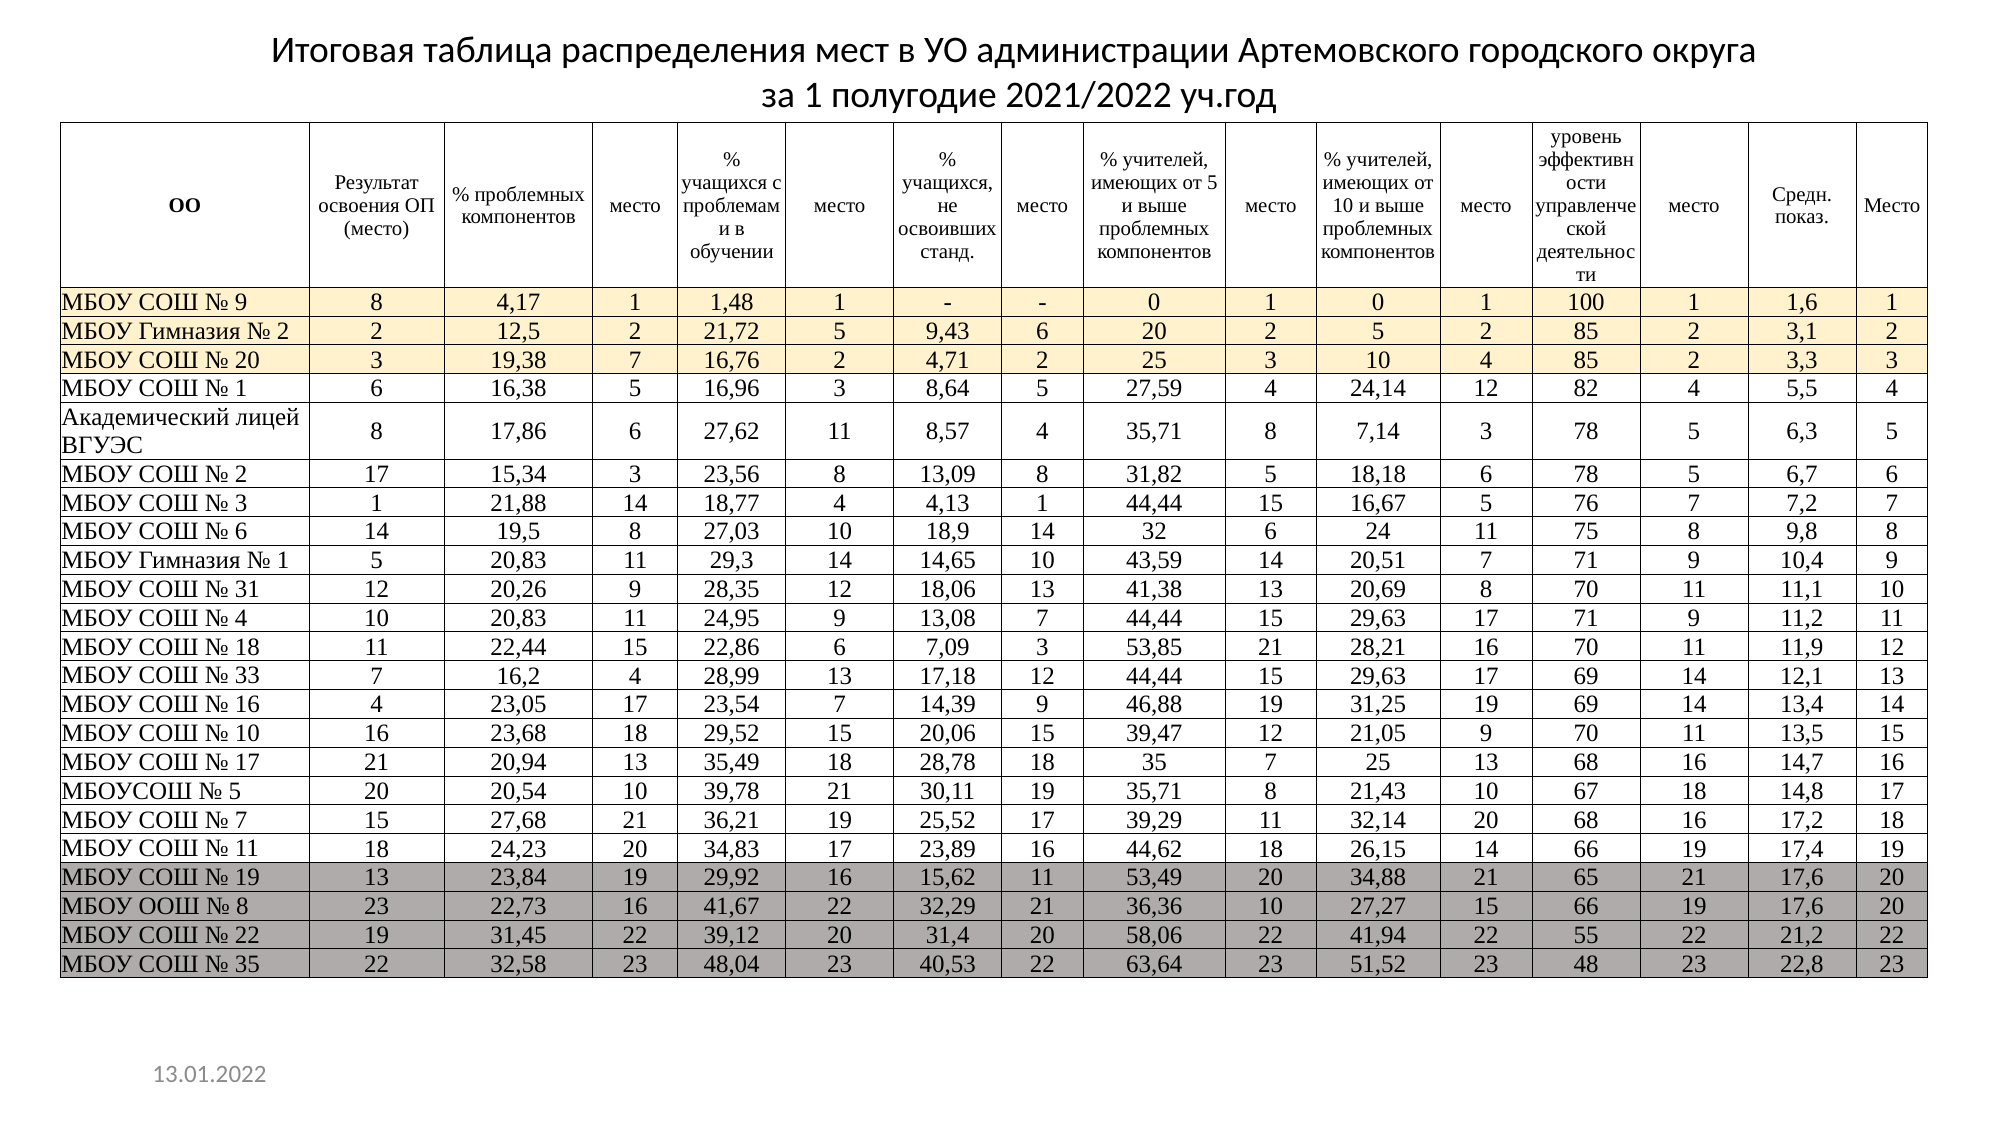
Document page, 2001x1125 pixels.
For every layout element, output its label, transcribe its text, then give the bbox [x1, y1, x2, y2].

table_cell 7 [593, 345, 677, 373]
table_cell 3 [310, 345, 444, 373]
table_cell 18,9 [894, 517, 1001, 545]
table_cell 27,27 [1317, 892, 1440, 920]
table_cell 21 [1226, 632, 1316, 660]
table_cell МБОУ СОШ № 6 [61, 517, 309, 545]
table_cell 39,78 [678, 777, 785, 804]
table_cell 19 [1641, 834, 1748, 862]
table_cell 22 [1226, 921, 1316, 948]
table_cell 1 [1441, 288, 1532, 316]
table_cell 6 [1441, 460, 1532, 487]
table_cell 41,67 [678, 892, 785, 920]
table_cell 3,3 [1749, 345, 1856, 373]
table_cell 5 [1002, 374, 1083, 402]
table_cell 11 [310, 632, 444, 660]
table_cell 9,43 [894, 317, 1001, 344]
table_cell 17 [1002, 805, 1083, 833]
table_cell 20 [1857, 863, 1927, 891]
table_cell 18,77 [678, 488, 785, 516]
table_cell 7 [1641, 488, 1748, 516]
table_cell 22 [786, 892, 893, 920]
table_cell 26,15 [1317, 834, 1440, 862]
table_cell 7,2 [1749, 488, 1856, 516]
table_cell 4 [1857, 374, 1927, 402]
table_cell 10 [1317, 345, 1440, 373]
table_header % учителей, имеющих от 5 и выше проблемных компонентов [1084, 123, 1225, 287]
table_cell 17 [310, 460, 444, 487]
table_cell 8 [310, 403, 444, 459]
table_cell 44,44 [1084, 661, 1225, 689]
table_cell 7 [1441, 546, 1532, 574]
table_cell 24,23 [445, 834, 592, 862]
table_cell МБОУ СОШ № 35 [61, 949, 309, 977]
table_cell 5 [786, 317, 893, 344]
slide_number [137, 1042, 588, 1103]
table_cell 20,69 [1317, 575, 1440, 603]
table_cell 39,12 [678, 921, 785, 948]
table_cell 16 [1641, 805, 1748, 833]
table_cell 23,89 [894, 834, 1001, 862]
table_cell 5 [593, 374, 677, 402]
table_cell МБОУ СОШ № 18 [61, 632, 309, 660]
table_cell МБОУ СОШ № 17 [61, 748, 309, 776]
table_cell 4 [1002, 403, 1083, 459]
table_cell 24,95 [678, 604, 785, 631]
table_cell 13 [1441, 748, 1532, 776]
table_cell 8 [1641, 517, 1748, 545]
table_cell 16 [593, 892, 677, 920]
table_cell 14 [310, 517, 444, 545]
table_cell 11 [1641, 575, 1748, 603]
table_cell 20,06 [894, 719, 1001, 747]
table_cell 22,86 [678, 632, 785, 660]
table_cell 14,8 [1749, 777, 1856, 804]
table_cell 11 [1002, 863, 1083, 891]
table_header место [1641, 123, 1748, 287]
table_cell 23,68 [445, 719, 592, 747]
table_cell МБОУ ООШ № 8 [61, 892, 309, 920]
table_cell 20,51 [1317, 546, 1440, 574]
table_header % учителей, имеющих от 10 и выше проблемных компонентов [1317, 123, 1440, 287]
table_cell 15,62 [894, 863, 1001, 891]
table_cell 32,14 [1317, 805, 1440, 833]
table_cell 21 [310, 748, 444, 776]
table_cell 4 [786, 488, 893, 516]
table_cell 1,48 [678, 288, 785, 316]
table_cell 21 [1441, 863, 1532, 891]
table_cell 70 [1533, 719, 1640, 747]
table_cell 9,8 [1749, 517, 1856, 545]
table_cell 20 [1441, 805, 1532, 833]
table_cell 34,83 [678, 834, 785, 862]
table_cell 1 [1641, 288, 1748, 316]
table_cell 10 [786, 517, 893, 545]
table_cell 2 [1441, 317, 1532, 344]
table_cell 8 [1441, 575, 1532, 603]
table_cell МБОУСОШ № 5 [61, 777, 309, 804]
table_cell 15 [1226, 488, 1316, 516]
table_cell 28,78 [894, 748, 1001, 776]
table_cell 18 [1226, 834, 1316, 862]
table_cell 69 [1533, 661, 1640, 689]
table_cell 10 [310, 604, 444, 631]
table_cell 11 [786, 403, 893, 459]
table_cell 27,62 [678, 403, 785, 459]
table_cell МБОУ СОШ № 22 [61, 921, 309, 948]
table_cell 5 [310, 546, 444, 574]
table_cell 76 [1533, 488, 1640, 516]
table_cell 12 [786, 575, 893, 603]
table_cell МБОУ Гимназия № 2 [61, 317, 309, 344]
table_header место [1002, 123, 1083, 287]
table_cell 16,38 [445, 374, 592, 402]
table_cell 2 [1002, 345, 1083, 373]
table_cell 5 [1857, 403, 1927, 459]
table_cell 17,6 [1749, 863, 1856, 891]
table_cell 71 [1533, 604, 1640, 631]
table_cell 6,3 [1749, 403, 1856, 459]
table_cell 18 [786, 748, 893, 776]
table_cell 6 [310, 374, 444, 402]
table_cell 18 [1641, 777, 1748, 804]
table_cell 19 [1441, 690, 1532, 718]
table_cell 27,59 [1084, 374, 1225, 402]
table_cell 44,44 [1084, 604, 1225, 631]
table_cell МБОУ СОШ № 2 [61, 460, 309, 487]
table_cell 31,82 [1084, 460, 1225, 487]
table_cell 29,3 [678, 546, 785, 574]
table_cell 65 [1533, 863, 1640, 891]
table_cell 8,57 [894, 403, 1001, 459]
table_cell 2 [1641, 345, 1748, 373]
table_cell 16 [1857, 748, 1927, 776]
table_cell 3 [593, 460, 677, 487]
table_cell 20 [1226, 863, 1316, 891]
table_cell 28,35 [678, 575, 785, 603]
table_cell 70 [1533, 632, 1640, 660]
table_cell 15 [1441, 892, 1532, 920]
table_cell 11 [1857, 604, 1927, 631]
table_cell 32,58 [445, 949, 592, 977]
table_cell 12 [1857, 632, 1927, 660]
table_cell 17,4 [1749, 834, 1856, 862]
table_cell 58,06 [1084, 921, 1225, 948]
table_cell 17,86 [445, 403, 592, 459]
table_cell 7 [786, 690, 893, 718]
table_cell 7 [310, 661, 444, 689]
table_cell 9 [1002, 690, 1083, 718]
table_cell 19 [1226, 690, 1316, 718]
table_cell 1 [1002, 488, 1083, 516]
table_cell МБОУ Гимназия № 1 [61, 546, 309, 574]
table_cell 55 [1533, 921, 1640, 948]
table_cell 18,06 [894, 575, 1001, 603]
table_cell МБОУ СОШ № 3 [61, 488, 309, 516]
table_cell 19,5 [445, 517, 592, 545]
table_cell 1 [786, 288, 893, 316]
table_cell 14,7 [1749, 748, 1856, 776]
table_cell 17 [786, 834, 893, 862]
table_cell 19 [593, 863, 677, 891]
table_cell 13,08 [894, 604, 1001, 631]
table_cell 7,14 [1317, 403, 1440, 459]
table_cell 11 [1441, 517, 1532, 545]
table_header Место [1857, 123, 1927, 287]
table_cell 13,5 [1749, 719, 1856, 747]
table_cell 17 [593, 690, 677, 718]
table_cell 20,94 [445, 748, 592, 776]
table_cell 11 [593, 546, 677, 574]
table_cell 16 [1441, 632, 1532, 660]
table_cell 34,88 [1317, 863, 1440, 891]
table_cell 13 [1002, 575, 1083, 603]
table_cell 4 [1441, 345, 1532, 373]
table_cell 29,92 [678, 863, 785, 891]
table_cell 15,34 [445, 460, 592, 487]
table_header % учащихся, не освоивших станд. [894, 123, 1001, 287]
table_cell 15 [1226, 604, 1316, 631]
table_cell 18 [1002, 748, 1083, 776]
table_cell 14 [1857, 690, 1927, 718]
table_cell 21,2 [1749, 921, 1856, 948]
table_cell 9 [786, 604, 893, 631]
table_cell 14 [1641, 690, 1748, 718]
table_cell - [1002, 288, 1083, 316]
table_cell 9 [1641, 604, 1748, 631]
table_cell 6 [1857, 460, 1927, 487]
table_cell 51,52 [1317, 949, 1440, 977]
table_cell 11,1 [1749, 575, 1856, 603]
table_cell 19,38 [445, 345, 592, 373]
table_cell 5 [1641, 403, 1748, 459]
table_cell 22 [1857, 921, 1927, 948]
table_cell 36,36 [1084, 892, 1225, 920]
table_cell 12 [1441, 374, 1532, 402]
table_cell 14 [1226, 546, 1316, 574]
table_cell 48 [1533, 949, 1640, 977]
table_cell 21 [1002, 892, 1083, 920]
table_cell 32 [1084, 517, 1225, 545]
table_cell 20,26 [445, 575, 592, 603]
table_cell 23 [310, 892, 444, 920]
table_cell 4 [310, 690, 444, 718]
table_cell 11 [593, 604, 677, 631]
table_cell 14,65 [894, 546, 1001, 574]
table_cell 20 [786, 921, 893, 948]
table_cell 8 [593, 517, 677, 545]
table_cell 78 [1533, 460, 1640, 487]
table_cell МБОУ СОШ № 7 [61, 805, 309, 833]
table_cell 12 [310, 575, 444, 603]
table_cell 8 [1002, 460, 1083, 487]
table_cell 23 [786, 949, 893, 977]
table_cell 23 [1226, 949, 1316, 977]
table_cell 22 [593, 921, 677, 948]
table_cell 14 [1641, 661, 1748, 689]
table_cell 3 [786, 374, 893, 402]
table_cell 20 [310, 777, 444, 804]
table_cell 44,44 [1084, 488, 1225, 516]
table_cell 12 [1002, 661, 1083, 689]
table_cell МБОУ СОШ № 9 [61, 288, 309, 316]
table_cell 71 [1533, 546, 1640, 574]
table_cell 20 [1084, 317, 1225, 344]
table_cell 9 [1641, 546, 1748, 574]
table_cell 22,73 [445, 892, 592, 920]
table_cell 46,88 [1084, 690, 1225, 718]
table_cell 3 [1857, 345, 1927, 373]
table_cell 9 [593, 575, 677, 603]
table_cell 35,49 [678, 748, 785, 776]
table_cell 12 [1226, 719, 1316, 747]
table_cell 24 [1317, 517, 1440, 545]
table_cell - [894, 288, 1001, 316]
table_cell 5 [1641, 460, 1748, 487]
table_cell 23 [593, 949, 677, 977]
table_cell 4 [593, 661, 677, 689]
table_cell МБОУ СОШ № 31 [61, 575, 309, 603]
table_cell 13 [310, 863, 444, 891]
table_cell 15 [1857, 719, 1927, 747]
table_cell 9 [1441, 719, 1532, 747]
table_cell 10 [1857, 575, 1927, 603]
table_cell 5 [1317, 317, 1440, 344]
table_cell 21 [1641, 863, 1748, 891]
table_cell 17 [1441, 661, 1532, 689]
table_cell 1 [593, 288, 677, 316]
table_cell 20,83 [445, 546, 592, 574]
table_cell 11 [1641, 632, 1748, 660]
table_cell 18,18 [1317, 460, 1440, 487]
table_cell 2 [1641, 317, 1748, 344]
table_cell 19 [310, 921, 444, 948]
table_header место [1441, 123, 1532, 287]
table_cell 41,38 [1084, 575, 1225, 603]
table_cell 4,13 [894, 488, 1001, 516]
table_cell 14,39 [894, 690, 1001, 718]
table_cell 23,84 [445, 863, 592, 891]
table_cell 8 [1226, 403, 1316, 459]
table_cell 15 [786, 719, 893, 747]
table_cell 16,76 [678, 345, 785, 373]
table_cell 40,53 [894, 949, 1001, 977]
table_cell 10 [1441, 777, 1532, 804]
table_cell 67 [1533, 777, 1640, 804]
table_cell 15 [1002, 719, 1083, 747]
table_header % проблемных компонентов [445, 123, 592, 287]
table_cell 4 [1226, 374, 1316, 402]
table_cell 1 [310, 488, 444, 516]
table_cell 41,94 [1317, 921, 1440, 948]
table_cell 3 [1226, 345, 1316, 373]
table_cell 18 [310, 834, 444, 862]
table_cell 28,99 [678, 661, 785, 689]
table_cell 20 [593, 834, 677, 862]
table_cell 66 [1533, 834, 1640, 862]
table_cell 10 [1002, 546, 1083, 574]
table_header место [1226, 123, 1316, 287]
table_cell 9 [1857, 546, 1927, 574]
table_cell 70 [1533, 575, 1640, 603]
table_cell 17 [1857, 777, 1927, 804]
table_cell 31,45 [445, 921, 592, 948]
table_cell 10 [1226, 892, 1316, 920]
table_cell 7,09 [894, 632, 1001, 660]
table_cell 1,6 [1749, 288, 1856, 316]
table_cell 16,67 [1317, 488, 1440, 516]
table_header Результат освоения ОП (место) [310, 123, 444, 287]
table_header Cредн. показ. [1749, 123, 1856, 287]
table_cell 53,49 [1084, 863, 1225, 891]
table_header уровень эффективности управленческой деятельности [1533, 123, 1640, 287]
table_cell 11,2 [1749, 604, 1856, 631]
table_cell 63,64 [1084, 949, 1225, 977]
table_cell 22 [310, 949, 444, 977]
table_cell 22,8 [1749, 949, 1856, 977]
table_cell 13 [786, 661, 893, 689]
table_cell 19 [786, 805, 893, 833]
table_cell 39,29 [1084, 805, 1225, 833]
table_cell 68 [1533, 748, 1640, 776]
table_header ОО [61, 123, 309, 287]
table_cell 13 [593, 748, 677, 776]
table_cell 1 [1857, 288, 1927, 316]
table_cell МБОУ СОШ № 11 [61, 834, 309, 862]
table_cell 8 [1226, 777, 1316, 804]
table_cell 35 [1084, 748, 1225, 776]
table_cell МБОУ СОШ № 33 [61, 661, 309, 689]
table_cell Академический лицей ВГУЭС [61, 403, 309, 459]
table_cell 2 [1226, 317, 1316, 344]
table_cell 29,63 [1317, 604, 1440, 631]
table_cell 3 [1002, 632, 1083, 660]
table_cell 31,4 [894, 921, 1001, 948]
table_cell 35,71 [1084, 777, 1225, 804]
table_cell 15 [1226, 661, 1316, 689]
table_cell 21 [786, 777, 893, 804]
table_cell 6 [1226, 517, 1316, 545]
table_cell МБОУ СОШ № 4 [61, 604, 309, 631]
table_cell 8 [786, 460, 893, 487]
table_cell 27,03 [678, 517, 785, 545]
table_cell 11,9 [1749, 632, 1856, 660]
table_cell 19 [1002, 777, 1083, 804]
table_cell 14 [786, 546, 893, 574]
table_cell 4,71 [894, 345, 1001, 373]
table_cell 24,14 [1317, 374, 1440, 402]
table_cell 4 [1641, 374, 1748, 402]
table_cell 18 [593, 719, 677, 747]
table_cell 6 [593, 403, 677, 459]
table_cell 18 [1857, 805, 1927, 833]
table_cell 6 [1002, 317, 1083, 344]
table_cell 21,72 [678, 317, 785, 344]
table_cell 28,21 [1317, 632, 1440, 660]
table_cell МБОУ СОШ № 16 [61, 690, 309, 718]
table_cell 66 [1533, 892, 1640, 920]
table_cell 5 [1226, 460, 1316, 487]
table_cell 25 [1317, 748, 1440, 776]
table_cell 2 [1857, 317, 1927, 344]
table_cell 35,71 [1084, 403, 1225, 459]
table_cell 75 [1533, 517, 1640, 545]
table_cell 17 [1441, 604, 1532, 631]
table_cell 25 [1084, 345, 1225, 373]
table_cell 22 [1441, 921, 1532, 948]
table_cell 13 [1857, 661, 1927, 689]
table_cell МБОУ СОШ № 1 [61, 374, 309, 402]
table_cell 69 [1533, 690, 1640, 718]
table_cell 1 [1226, 288, 1316, 316]
table_cell 22 [1641, 921, 1748, 948]
table_cell 20,54 [445, 777, 592, 804]
table_cell 10,4 [1749, 546, 1856, 574]
table_cell 0 [1084, 288, 1225, 316]
table_cell 7 [1002, 604, 1083, 631]
table_cell 3 [1441, 403, 1532, 459]
table_cell 31,25 [1317, 690, 1440, 718]
table_cell 14 [593, 488, 677, 516]
table_header % учащихся с проблемами в обучении [678, 123, 785, 287]
table_cell 11 [1226, 805, 1316, 833]
table_cell 7 [1857, 488, 1927, 516]
table_cell 17,2 [1749, 805, 1856, 833]
table_cell 2 [310, 317, 444, 344]
table_cell 16 [310, 719, 444, 747]
table_cell 78 [1533, 403, 1640, 459]
table_cell 0 [1317, 288, 1440, 316]
table_cell 5 [1441, 488, 1532, 516]
table_cell 23 [1441, 949, 1532, 977]
table_cell 14 [1441, 834, 1532, 862]
table_cell 43,59 [1084, 546, 1225, 574]
table_cell 100 [1533, 288, 1640, 316]
table_cell 32,29 [894, 892, 1001, 920]
table_cell 14 [1002, 517, 1083, 545]
table_cell 23,05 [445, 690, 592, 718]
table_cell 16 [1641, 748, 1748, 776]
table_cell 13,4 [1749, 690, 1856, 718]
table_cell 12,5 [445, 317, 592, 344]
table_cell 7 [1226, 748, 1316, 776]
table_header место [786, 123, 893, 287]
table_cell 13 [1226, 575, 1316, 603]
table_cell 19 [1857, 834, 1927, 862]
table_cell 4,17 [445, 288, 592, 316]
table_cell 16 [1002, 834, 1083, 862]
table_cell 15 [593, 632, 677, 660]
table_cell 3,1 [1749, 317, 1856, 344]
table_cell 29,63 [1317, 661, 1440, 689]
table_cell 23 [1641, 949, 1748, 977]
table_cell 27,68 [445, 805, 592, 833]
table_cell 21,88 [445, 488, 592, 516]
table_cell 29,52 [678, 719, 785, 747]
table_cell 16 [786, 863, 893, 891]
table_cell 23,54 [678, 690, 785, 718]
table_cell МБОУ СОШ № 20 [61, 345, 309, 373]
table_cell 20 [1857, 892, 1927, 920]
table_cell 16,96 [678, 374, 785, 402]
table_cell 23,56 [678, 460, 785, 487]
table_cell 21,43 [1317, 777, 1440, 804]
table_cell МБОУ СОШ № 19 [61, 863, 309, 891]
table_cell 30,11 [894, 777, 1001, 804]
table_cell 5,5 [1749, 374, 1856, 402]
table_header место [593, 123, 677, 287]
table_cell 8 [310, 288, 444, 316]
table_cell 8,64 [894, 374, 1001, 402]
table_cell 13,09 [894, 460, 1001, 487]
table_cell 21 [593, 805, 677, 833]
table_cell 25,52 [894, 805, 1001, 833]
table_cell 15 [310, 805, 444, 833]
table_cell 85 [1533, 345, 1640, 373]
table_cell 6,7 [1749, 460, 1856, 487]
table_cell 6 [786, 632, 893, 660]
table_cell 2 [593, 317, 677, 344]
table_cell 12,1 [1749, 661, 1856, 689]
table_cell 36,21 [678, 805, 785, 833]
table_cell 21,05 [1317, 719, 1440, 747]
table_cell 17,18 [894, 661, 1001, 689]
table_cell 20,83 [445, 604, 592, 631]
table_cell 10 [593, 777, 677, 804]
table_cell 22,44 [445, 632, 592, 660]
table_cell 2 [786, 345, 893, 373]
table_cell 19 [1641, 892, 1748, 920]
table_cell 85 [1533, 317, 1640, 344]
table_cell 8 [1857, 517, 1927, 545]
text_box Итоговая таблица распределения мест в УО администрации Артемовского городского округа за 1 полугодие 2021/2022 уч.год [78, 17, 1960, 123]
table_cell 68 [1533, 805, 1640, 833]
table_cell 20 [1002, 921, 1083, 948]
table_cell 11 [1641, 719, 1748, 747]
table_cell 16,2 [445, 661, 592, 689]
table_cell 23 [1857, 949, 1927, 977]
table_cell 39,47 [1084, 719, 1225, 747]
table_cell 44,62 [1084, 834, 1225, 862]
table_cell 17,6 [1749, 892, 1856, 920]
table_cell 48,04 [678, 949, 785, 977]
table_cell 53,85 [1084, 632, 1225, 660]
table_cell 82 [1533, 374, 1640, 402]
table_cell 22 [1002, 949, 1083, 977]
table_cell МБОУ СОШ № 10 [61, 719, 309, 747]
